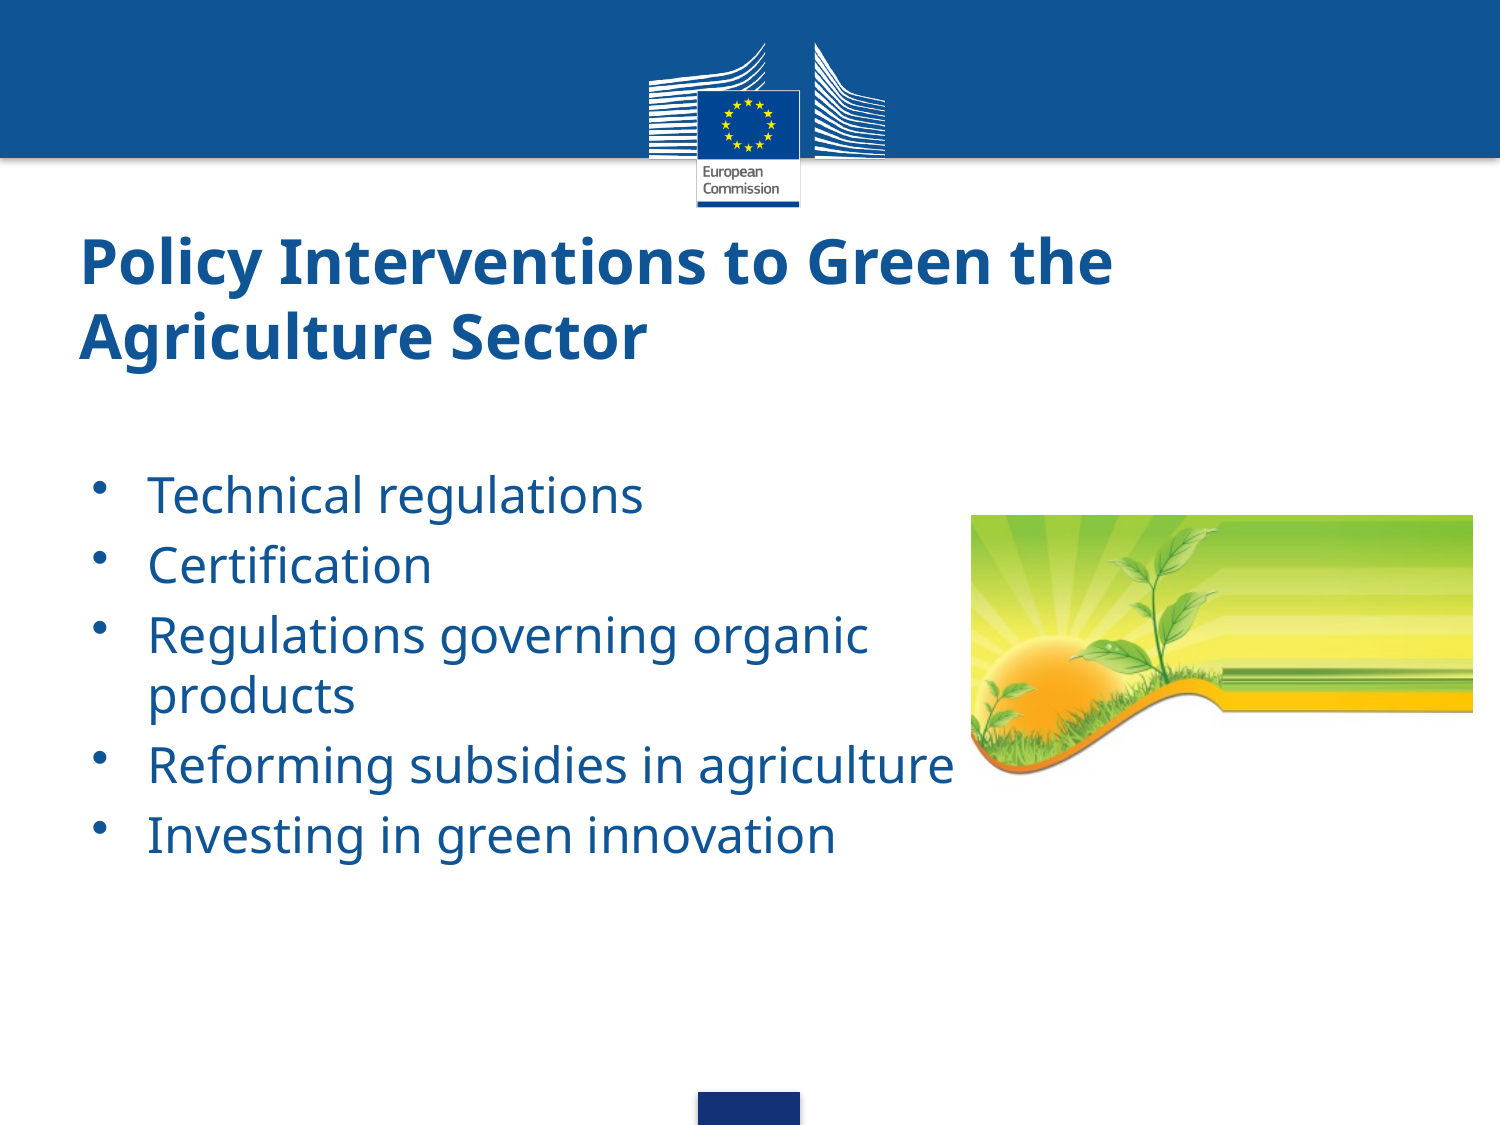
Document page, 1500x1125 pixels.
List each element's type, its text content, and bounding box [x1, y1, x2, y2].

picture [649, 42, 885, 208]
picture [971, 514, 1473, 882]
title Policy Interventions to Green the Agriculture Sector [64, 219, 1415, 374]
list Technical regulations Certification Regulations governing organic products Reforming subsidies in agriculture Investing in green innovation [76, 456, 1000, 1036]
